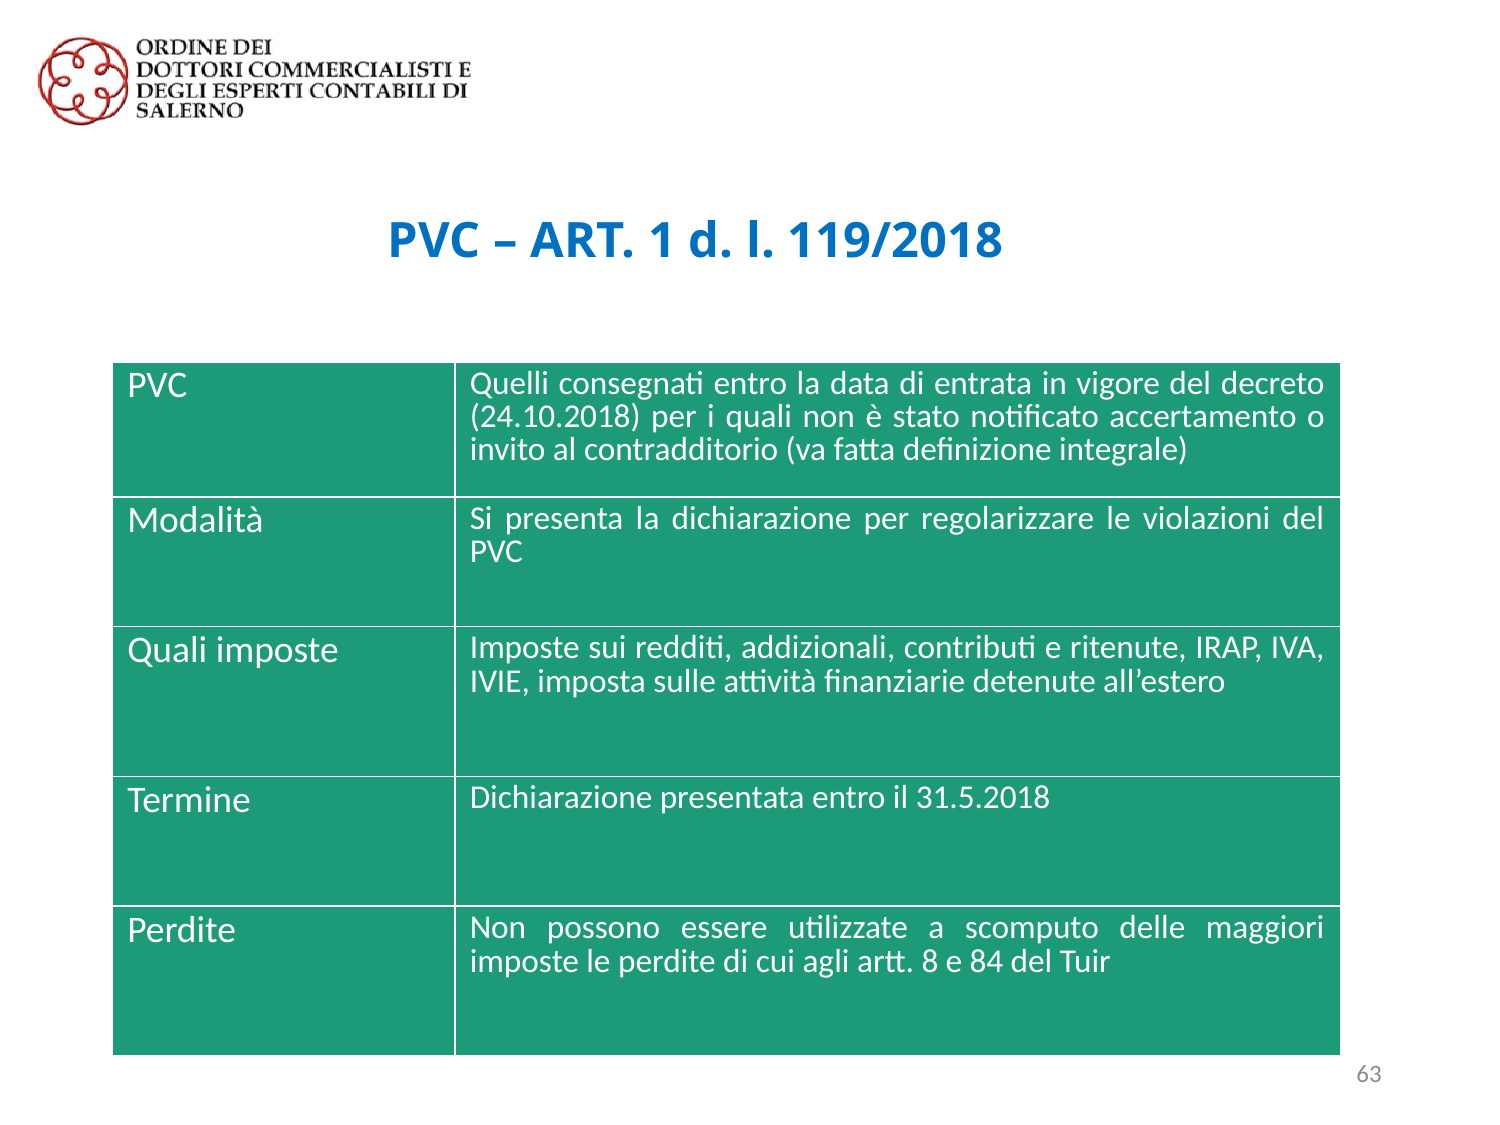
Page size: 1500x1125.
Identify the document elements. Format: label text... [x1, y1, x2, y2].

table_header PVC [113, 363, 454, 496]
slide_number 63 [1059, 1042, 1397, 1103]
table_cell Termine [113, 777, 454, 905]
picture [29, 29, 479, 127]
table_cell Imposte sui redditi, addizionali, contributi e ritenute, IRAP, IVA, IVIE, imposta sulle attività finanziarie detenute all’estero [456, 627, 1340, 776]
table_cell Si presenta la dichiarazione per regolarizzare le violazioni del PVC [456, 498, 1340, 626]
table_cell Dichiarazione presentata entro il 31.5.2018 [456, 777, 1340, 905]
table_cell Quali imposte [113, 627, 454, 776]
title PVC – ART. 1 d. l. 119/2018 [58, 208, 1334, 277]
table_cell Non possono essere utilizzate a scomputo delle maggiori imposte le perdite di cui agli artt. 8 e 84 del Tuir [456, 907, 1340, 1055]
table_cell Perdite [113, 907, 454, 1055]
table_cell Modalità [113, 498, 454, 626]
table_header Quelli consegnati entro la data di entrata in vigore del decreto (24.10.2018) per i quali non è stato notificato accertamento o invito al contradditorio (va fatta definizione integrale) [456, 363, 1340, 496]
